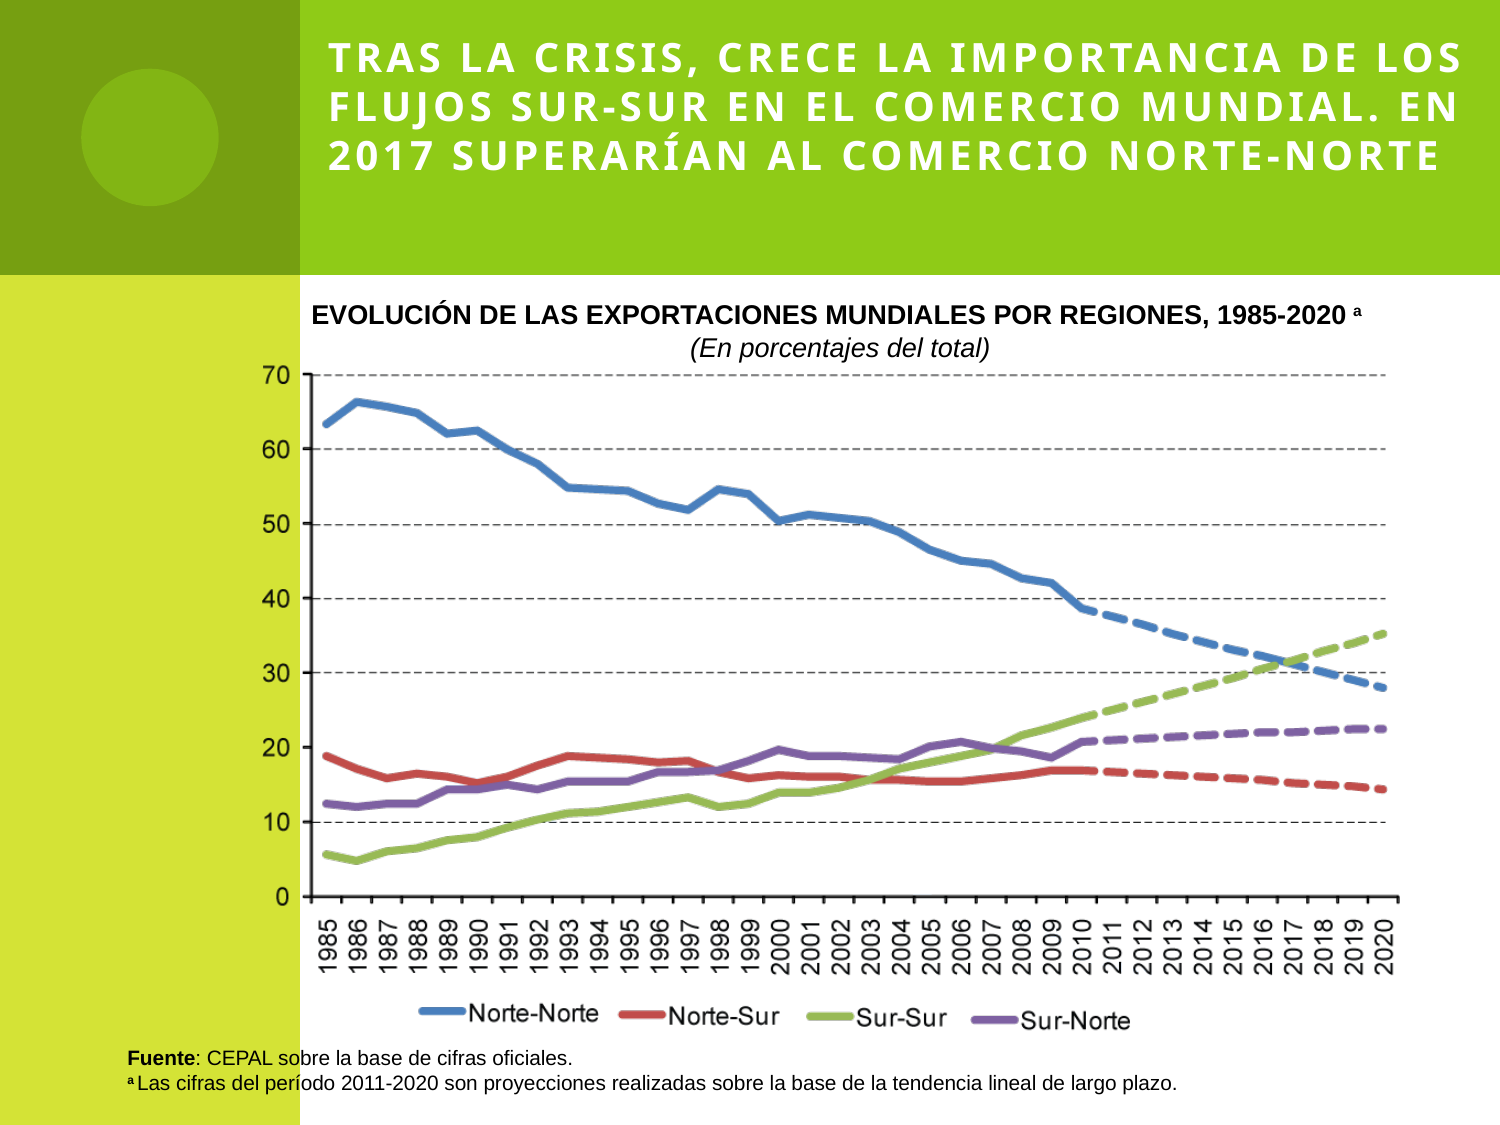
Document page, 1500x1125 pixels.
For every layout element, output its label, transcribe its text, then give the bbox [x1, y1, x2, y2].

title Tras la crisis, crece la importancia de los flujos Sur-Sur en el comercio mundial. En 2017 superarían al comercio Norte-Norte [312, 24, 1500, 232]
text_box Fuente: CEPAL sobre la base de cifras oficiales. a Las cifras del período 2011-2020 son proyecciones realizadas sobre la base de la tendencia lineal de largo plazo. [112, 1037, 1419, 1103]
text_box EVOLUCIÓN DE LAS EXPORTACIONES MUNDIALES POR REGIONES, 1985-2020 a (En porcentajes del total) [262, 290, 1419, 370]
picture [262, 362, 1402, 1038]
